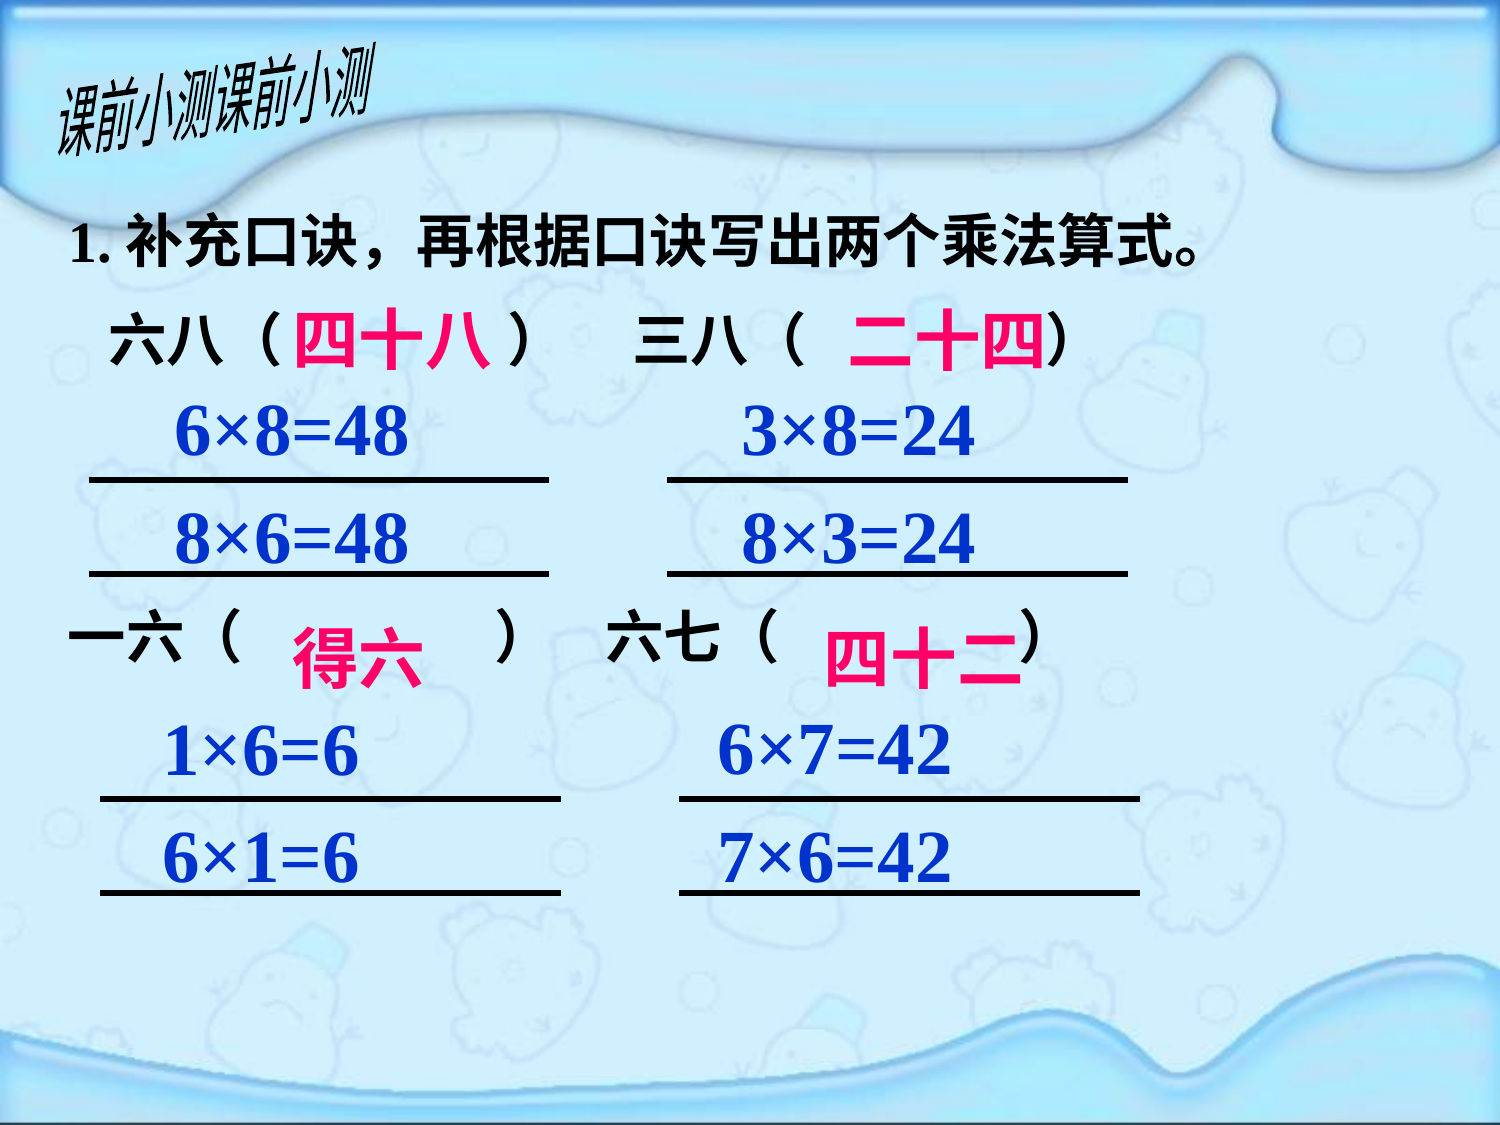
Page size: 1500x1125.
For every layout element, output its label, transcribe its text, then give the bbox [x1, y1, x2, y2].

text_box 6×8=48 [159, 373, 514, 478]
text_box 1×6=6 [147, 693, 502, 797]
text_box 3×8=24 [726, 373, 1081, 478]
text_box 得六 [277, 609, 573, 704]
text_box 6×7=42 [702, 692, 1058, 797]
text_box 二十四 [832, 290, 1081, 373]
text_box 四十八 [277, 290, 573, 385]
text_box 1.补充口诀，再根据口诀写出两个乘法算式。 六八（ ） 三八（ ） 一六（ ） 六七（ ） [53, 196, 1376, 678]
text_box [100, 798, 562, 894]
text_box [678, 798, 1141, 894]
text_box 四十二 [809, 609, 1105, 705]
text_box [666, 479, 1129, 575]
picture [0, 0, 1500, 1125]
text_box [88, 479, 550, 575]
